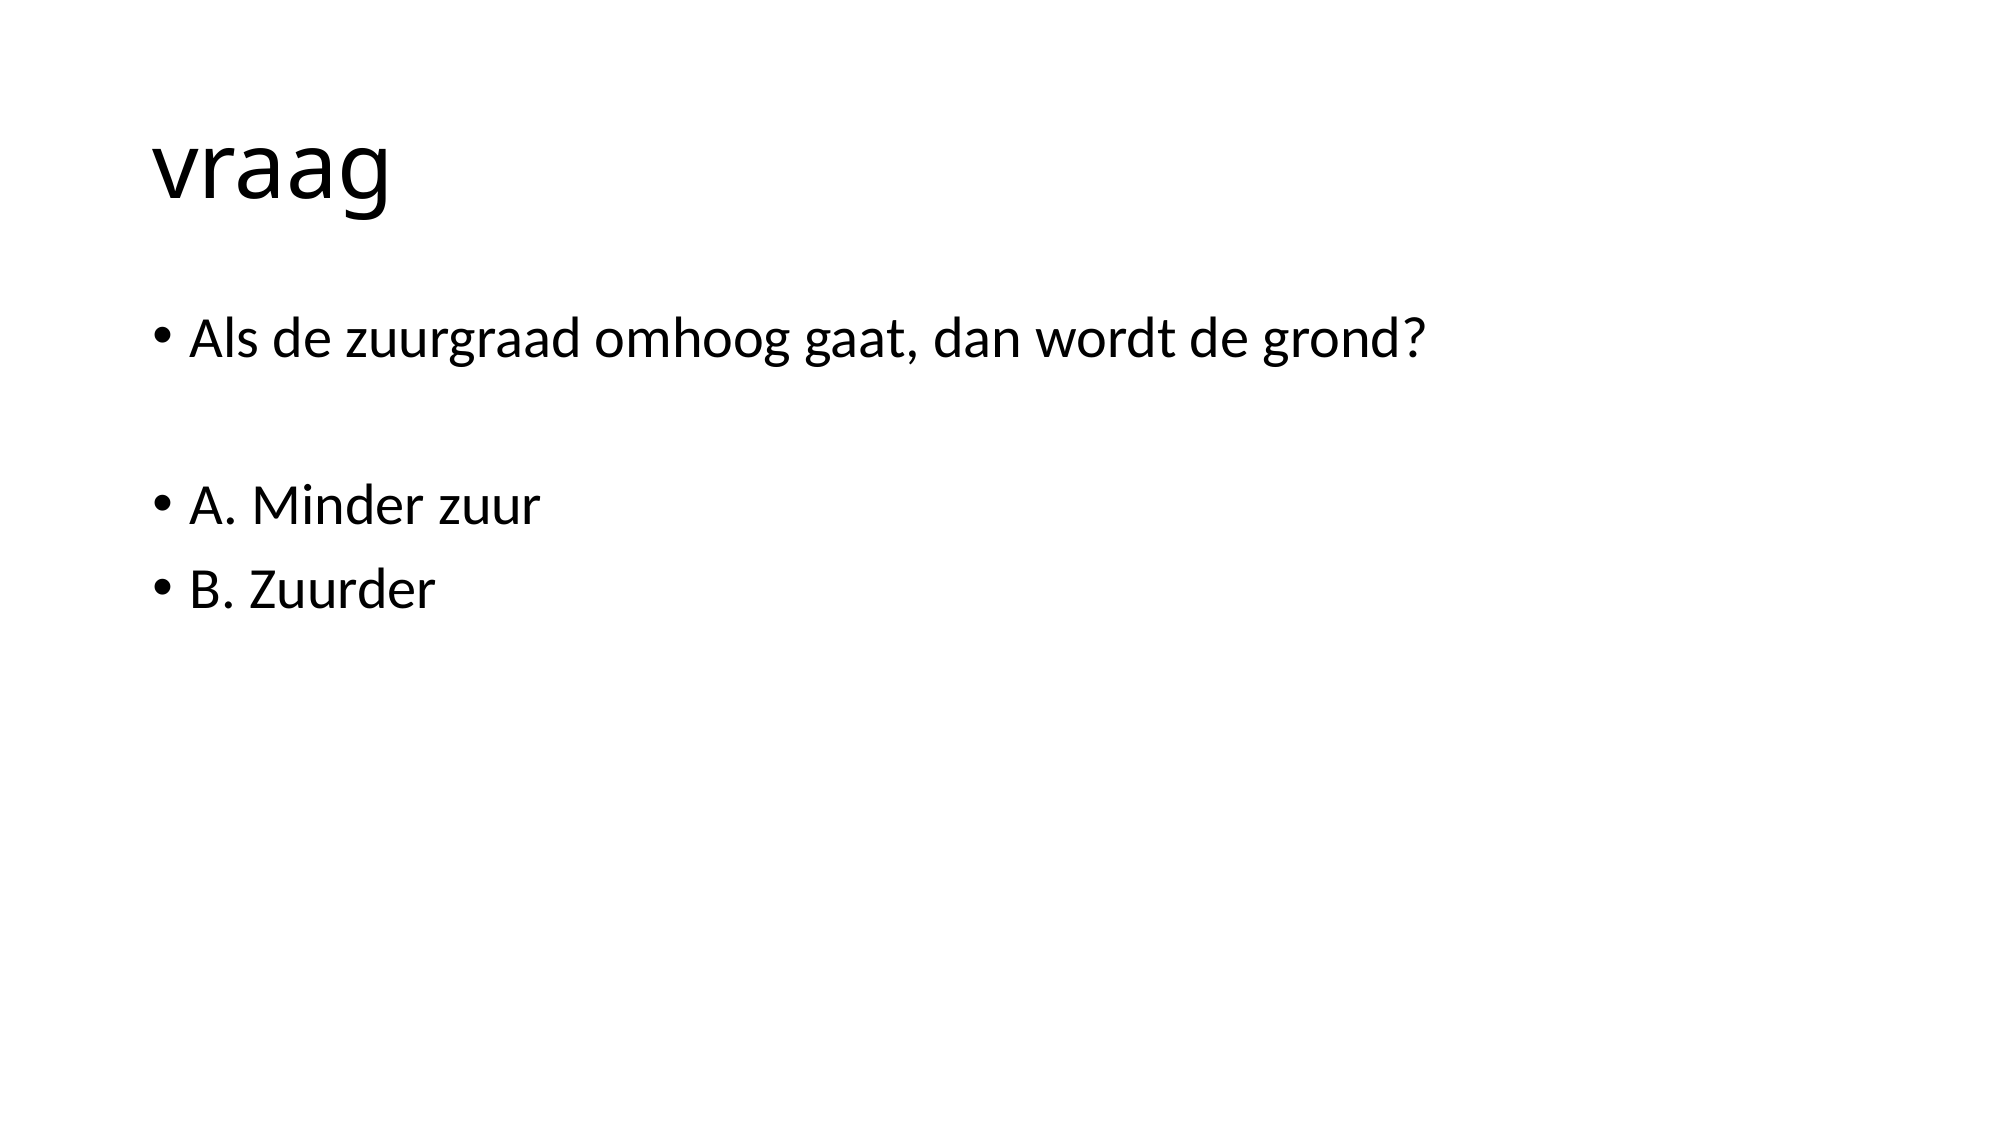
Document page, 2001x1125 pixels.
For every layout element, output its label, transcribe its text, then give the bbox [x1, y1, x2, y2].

list Als de zuurgraad omhoog gaat, dan wordt de grond? A. Minder zuur B. Zuurder [137, 299, 1863, 1014]
title vraag [137, 59, 1863, 278]
